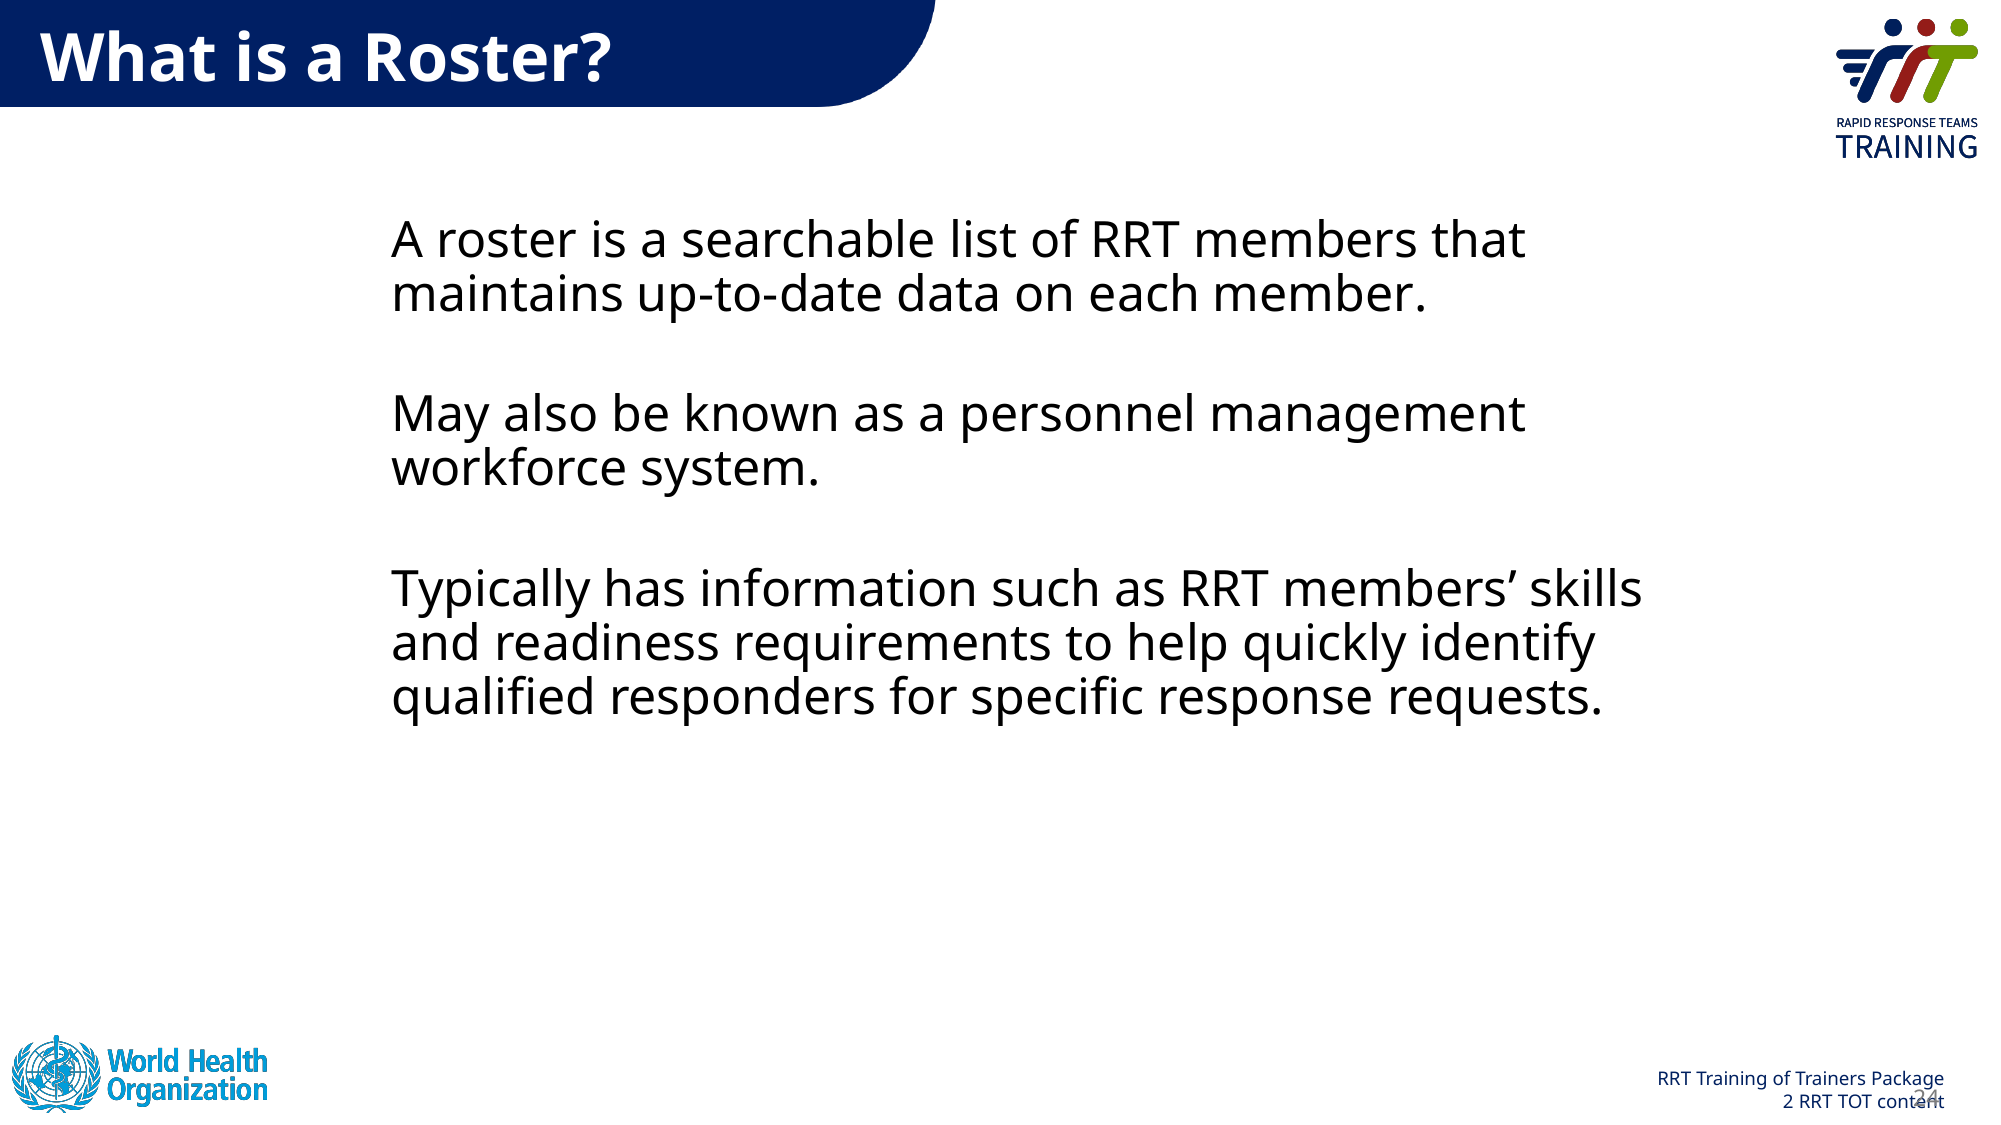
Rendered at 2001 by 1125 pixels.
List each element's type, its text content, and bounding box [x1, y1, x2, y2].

picture [34, 1054, 43, 1078]
list A roster is a searchable list of RRT members that maintains up-to-date data on each member​. May also be known as a personnel management workforce system​. Typically has information such as RRT members’ skills and readiness requirements to help quickly identify qualified responders for specific response requests.​ [383, 206, 1667, 971]
picture [1835, 19, 1978, 167]
picture [12, 1083, 48, 1113]
text_box What is a Roster? [32, 15, 1383, 102]
picture [59, 1035, 267, 1113]
picture [22, 1062, 26, 1077]
picture [24, 1054, 36, 1087]
picture [36, 1088, 78, 1105]
picture [40, 1062, 47, 1070]
picture [30, 1083, 37, 1091]
picture [46, 1056, 54, 1062]
picture [71, 1053, 90, 1091]
picture [0, 0, 936, 107]
picture [12, 1035, 54, 1068]
picture [50, 1108, 62, 1113]
